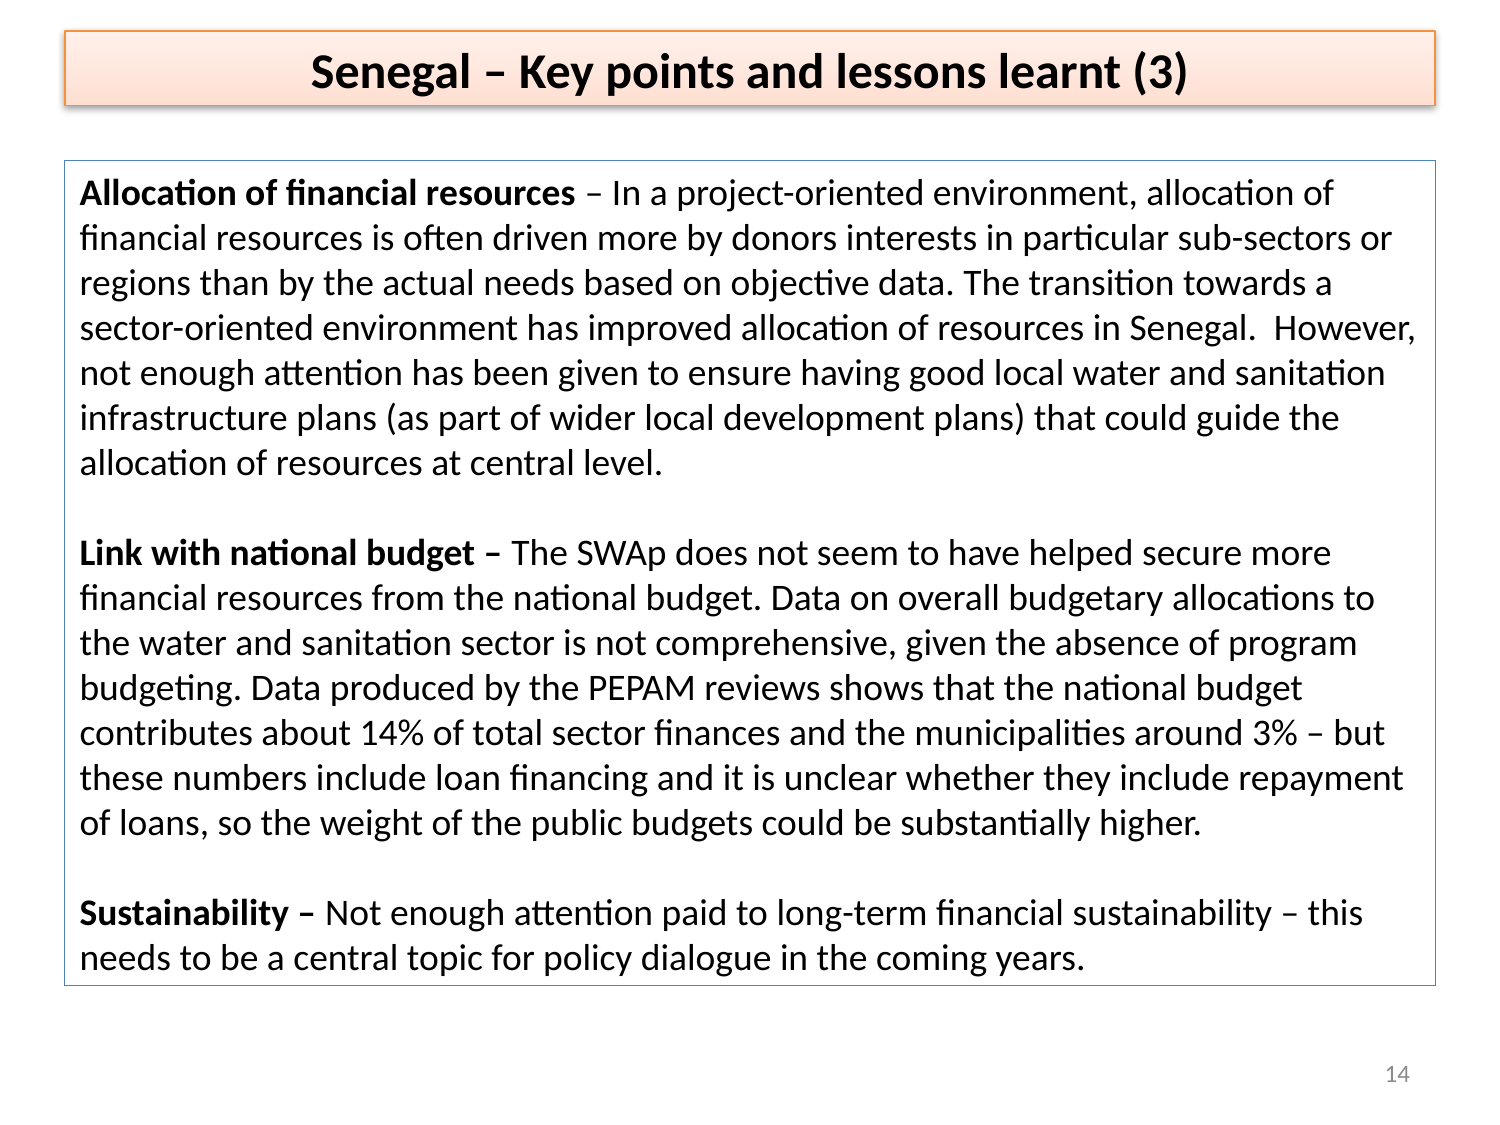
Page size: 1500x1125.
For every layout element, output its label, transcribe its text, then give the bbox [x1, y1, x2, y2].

text_box Senegal – Key points and lessons learnt (3) [64, 30, 1436, 106]
text_box Allocation of financial resources – In a project-oriented environment, allocation of financial resources is often driven more by donors interests in particular sub-sectors or regions than by the actual needs based on objective data. The transition towards a sector-oriented environment has improved allocation of resources in Senegal. However, not enough attention has been given to ensure having good local water and sanitation infrastructure plans (as part of wider local development plans) that could guide the allocation of resources at central level. Link with national budget – The SWAp does not seem to have helped secure more financial resources from the national budget. Data on overall budgetary allocations to the water and sanitation sector is not comprehensive, given the absence of program budgeting. Data produced by the PEPAM reviews shows that the national budget contributes about 14% of total sector finances and the municipalities around 3% – but these numbers include loan financing and it is unclear whether they include repayment of loans, so the weight of the public budgets could be substantially higher. Sustainability – Not enough attention paid to long-term financial sustainability – this needs to be a central topic for policy dialogue in the coming years. [64, 160, 1436, 986]
slide_number 14 [1074, 1042, 1425, 1103]
